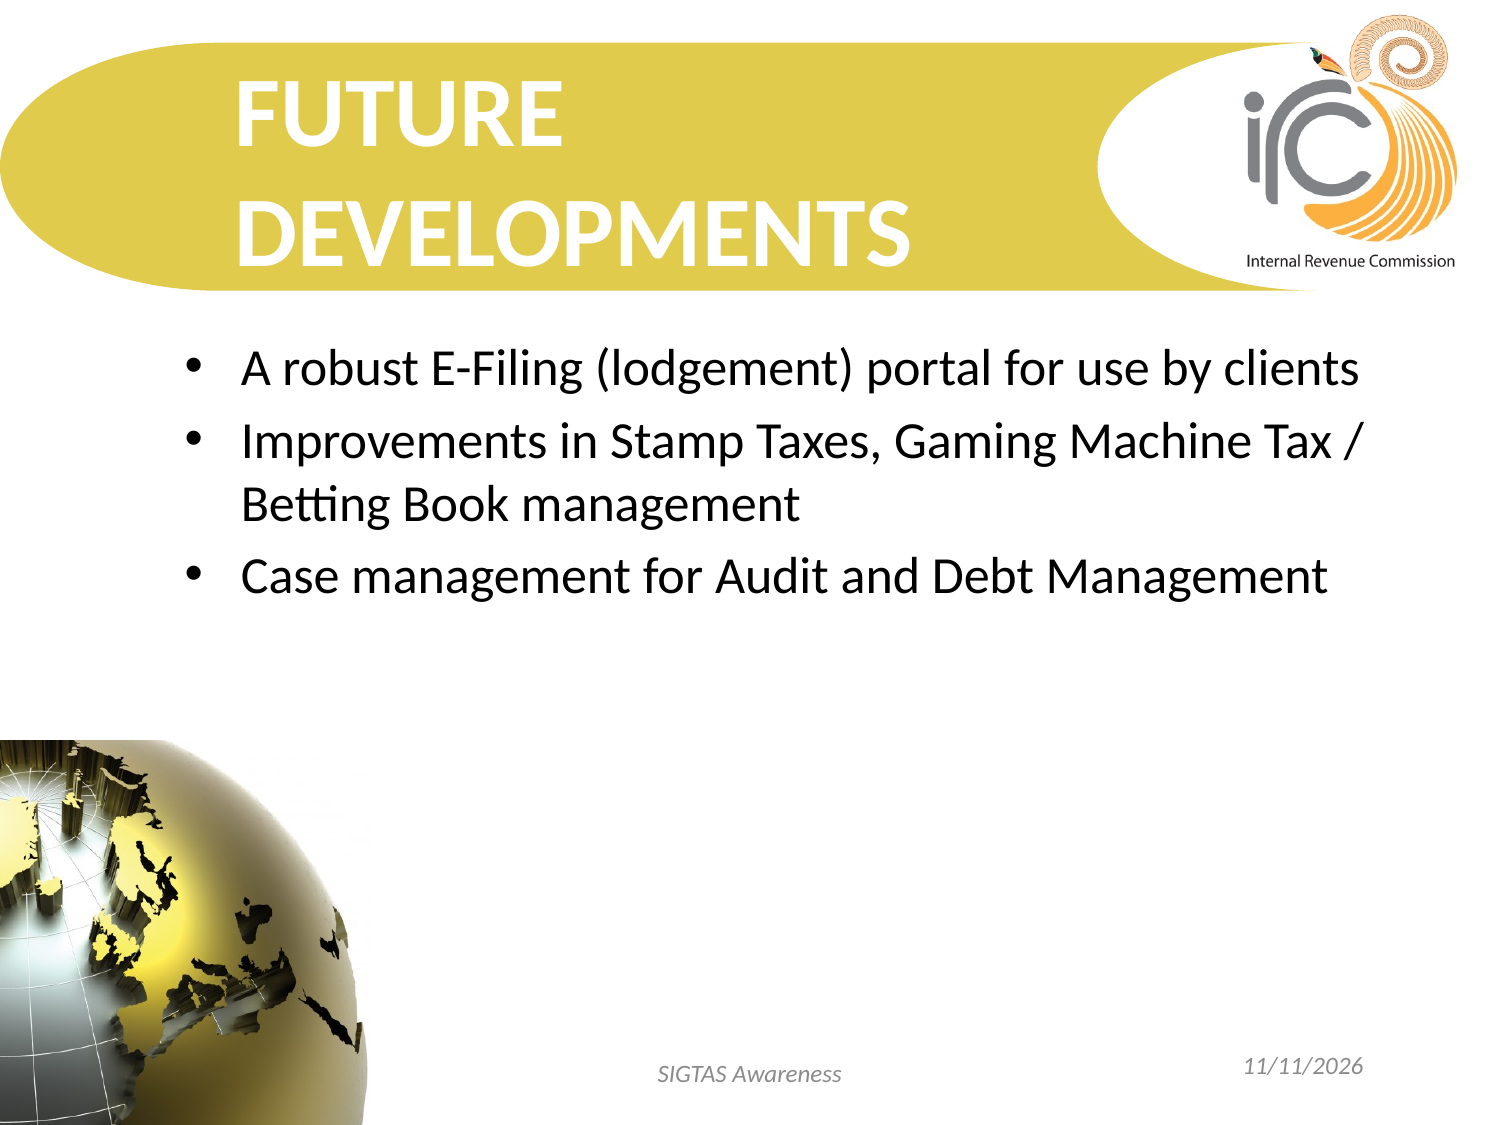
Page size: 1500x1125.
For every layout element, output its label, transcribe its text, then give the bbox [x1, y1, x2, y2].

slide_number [1128, 1035, 1478, 1095]
footer SIGTAS Awareness [512, 1042, 988, 1103]
list A robust E-Filing (lodgement) portal for use by clients Improvements in Stamp Taxes, Gaming Machine Tax / Betting Book management Case management for Audit and Debt Management [169, 326, 1436, 882]
text_box FUTURE DEVELOPMENTS [0, 40, 1319, 293]
picture [0, 740, 373, 1125]
picture [1204, 0, 1500, 283]
